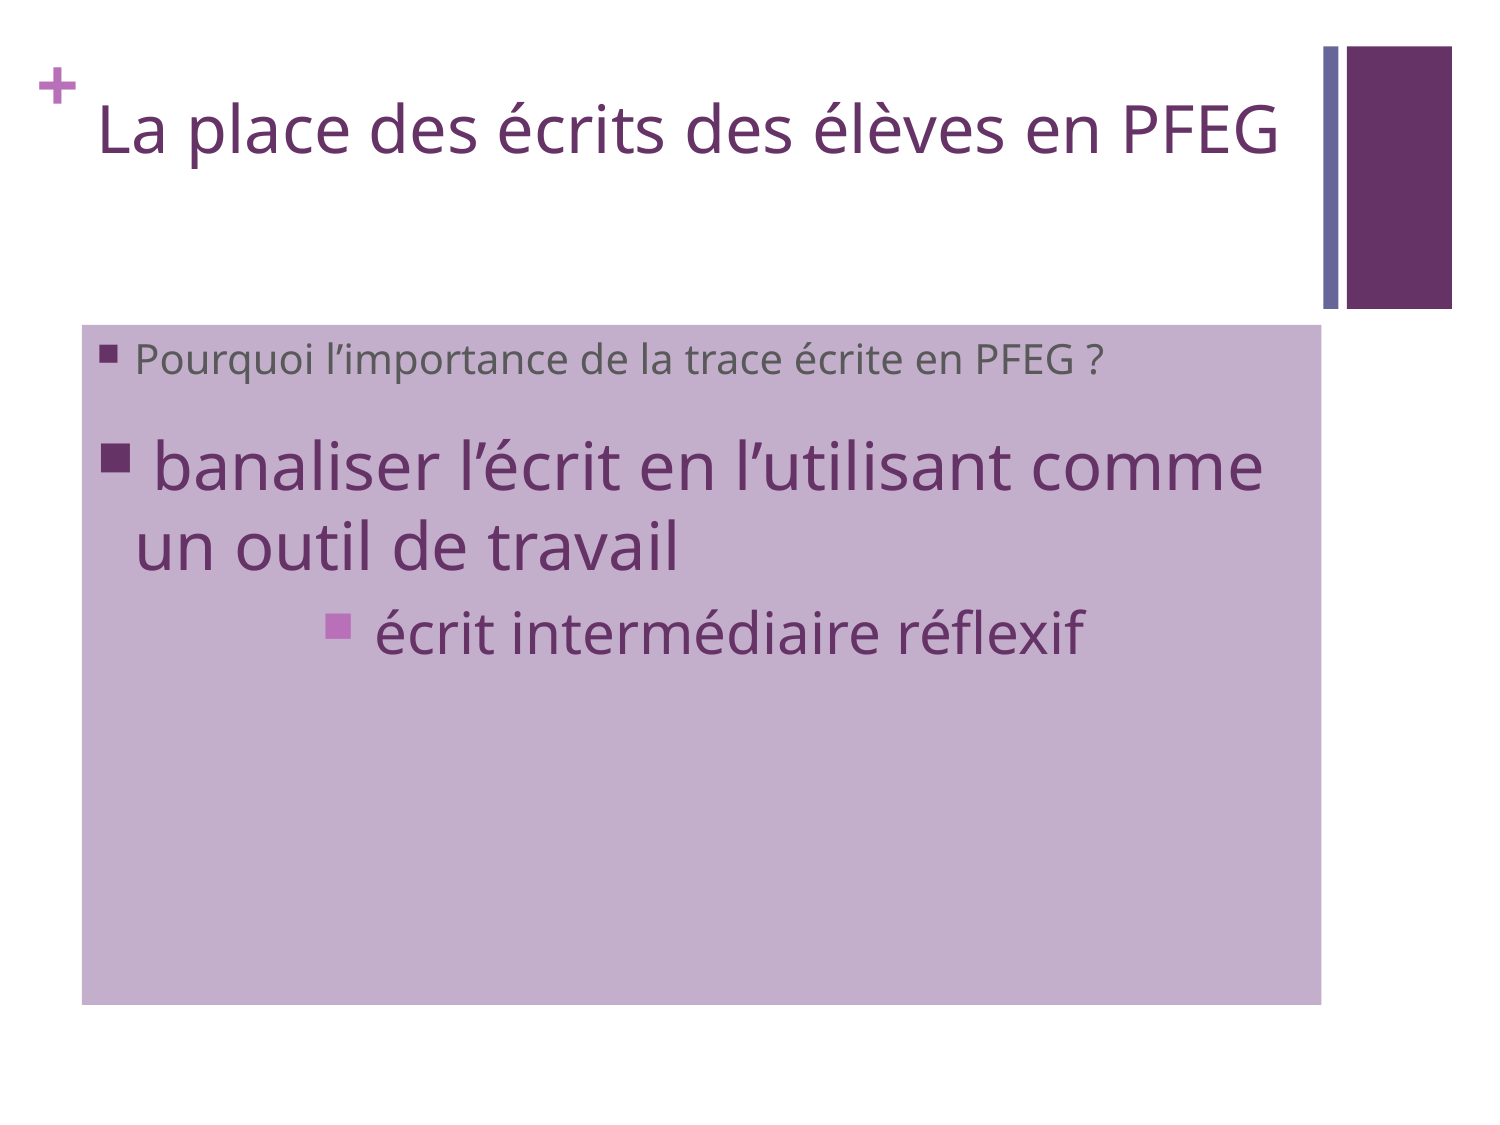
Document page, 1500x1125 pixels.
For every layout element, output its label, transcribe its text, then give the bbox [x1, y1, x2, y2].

list Pourquoi l’importance de la trace écrite en PFEG ? banaliser l’écrit en l’utilisant comme un outil de travail écrit intermédiaire réflexif [81, 324, 1322, 1005]
title La place des écrits des élèves en PFEG [81, 79, 1322, 263]
